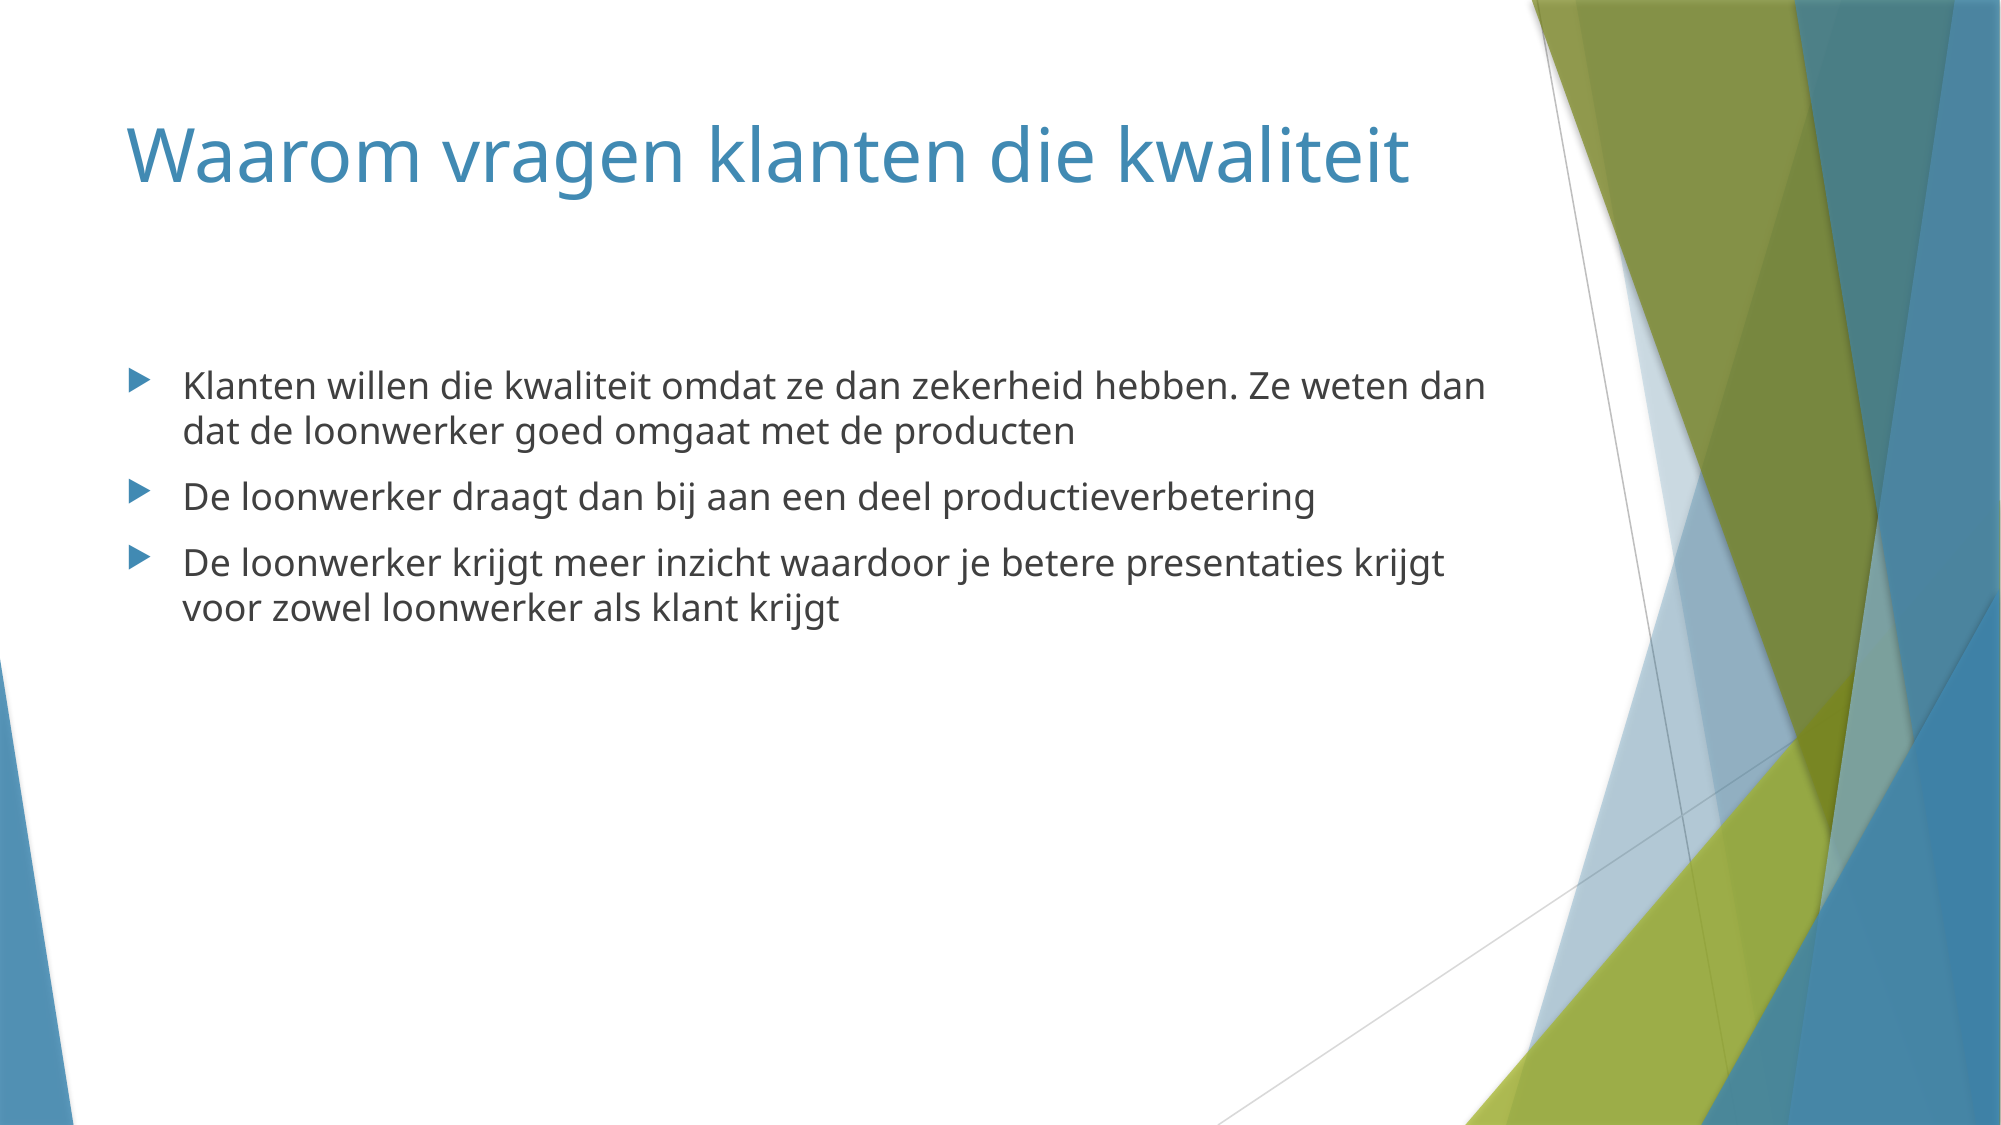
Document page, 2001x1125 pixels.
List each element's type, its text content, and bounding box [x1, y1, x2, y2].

title Waarom vragen klanten die kwaliteit [111, 99, 1522, 317]
list Klanten willen die kwaliteit omdat ze dan zekerheid hebben. Ze weten dan dat de loonwerker goed omgaat met de producten De loonwerker draagt dan bij aan een deel productieverbetering De loonwerker krijgt meer inzicht waardoor je betere presentaties krijgt voor zowel loonwerker als klant krijgt [111, 354, 1522, 992]
